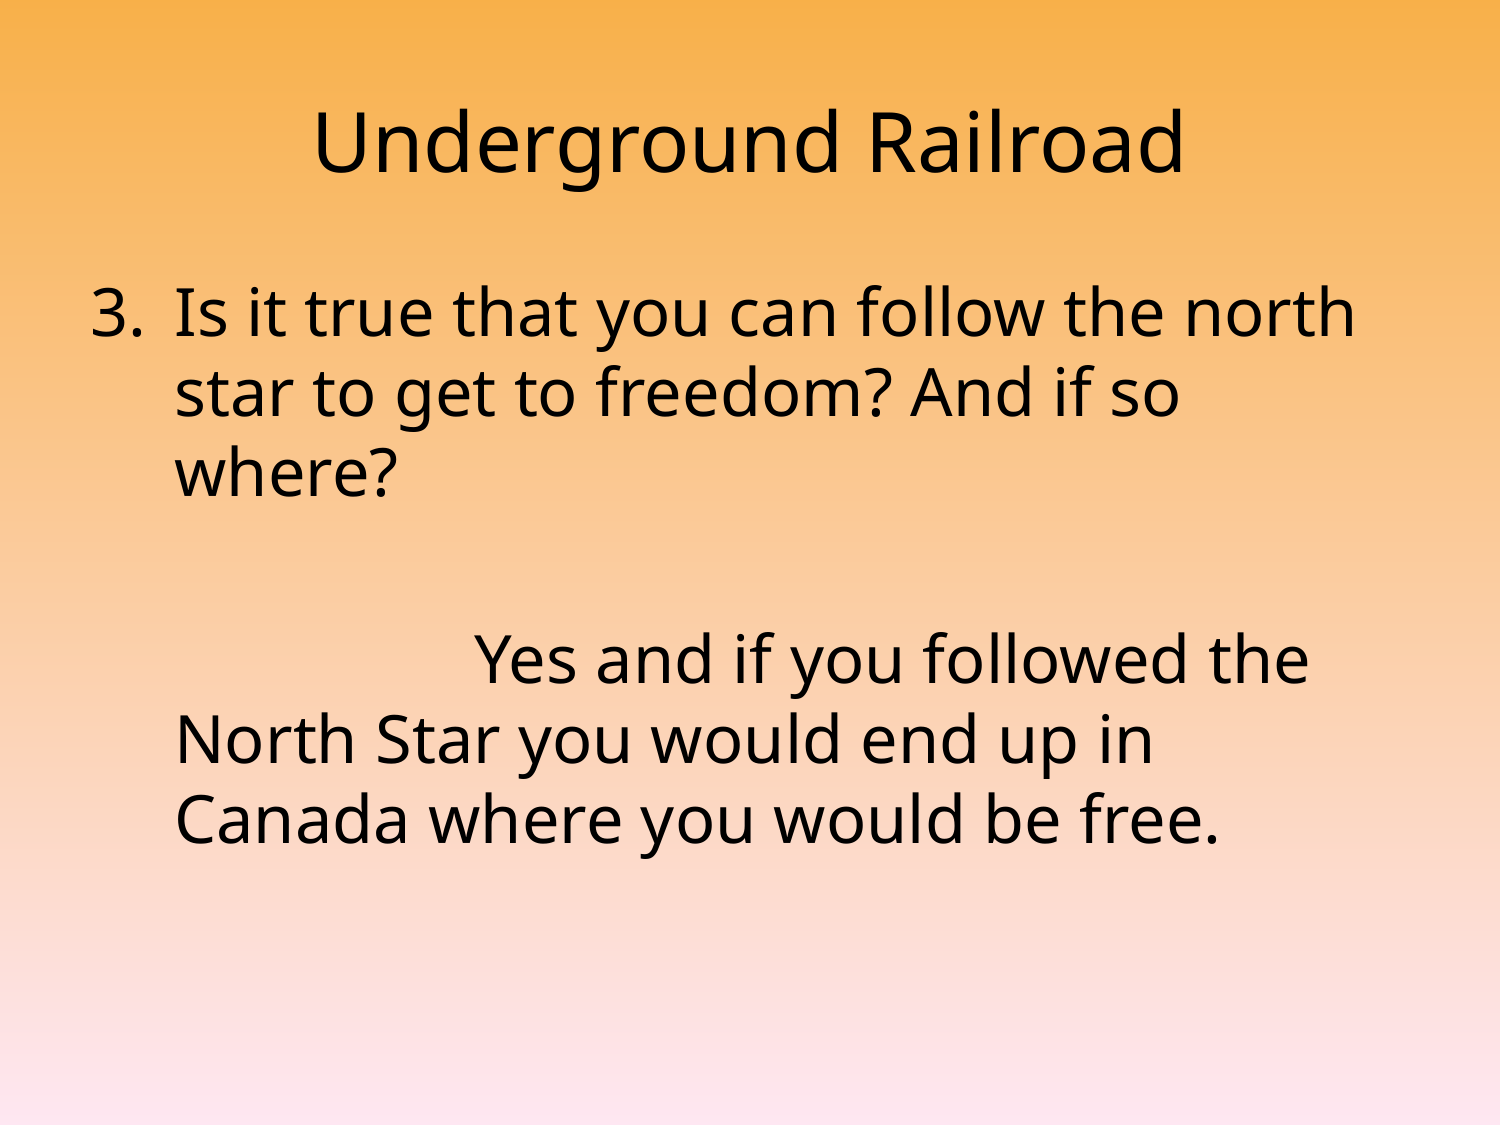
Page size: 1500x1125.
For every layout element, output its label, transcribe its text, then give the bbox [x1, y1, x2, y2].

list Is it true that you can follow the north star to get to freedom? And if so where? Yes and if you followed the North Star you would end up in Canada where you would be free. [75, 262, 1425, 1005]
title Underground Railroad [75, 45, 1425, 233]
